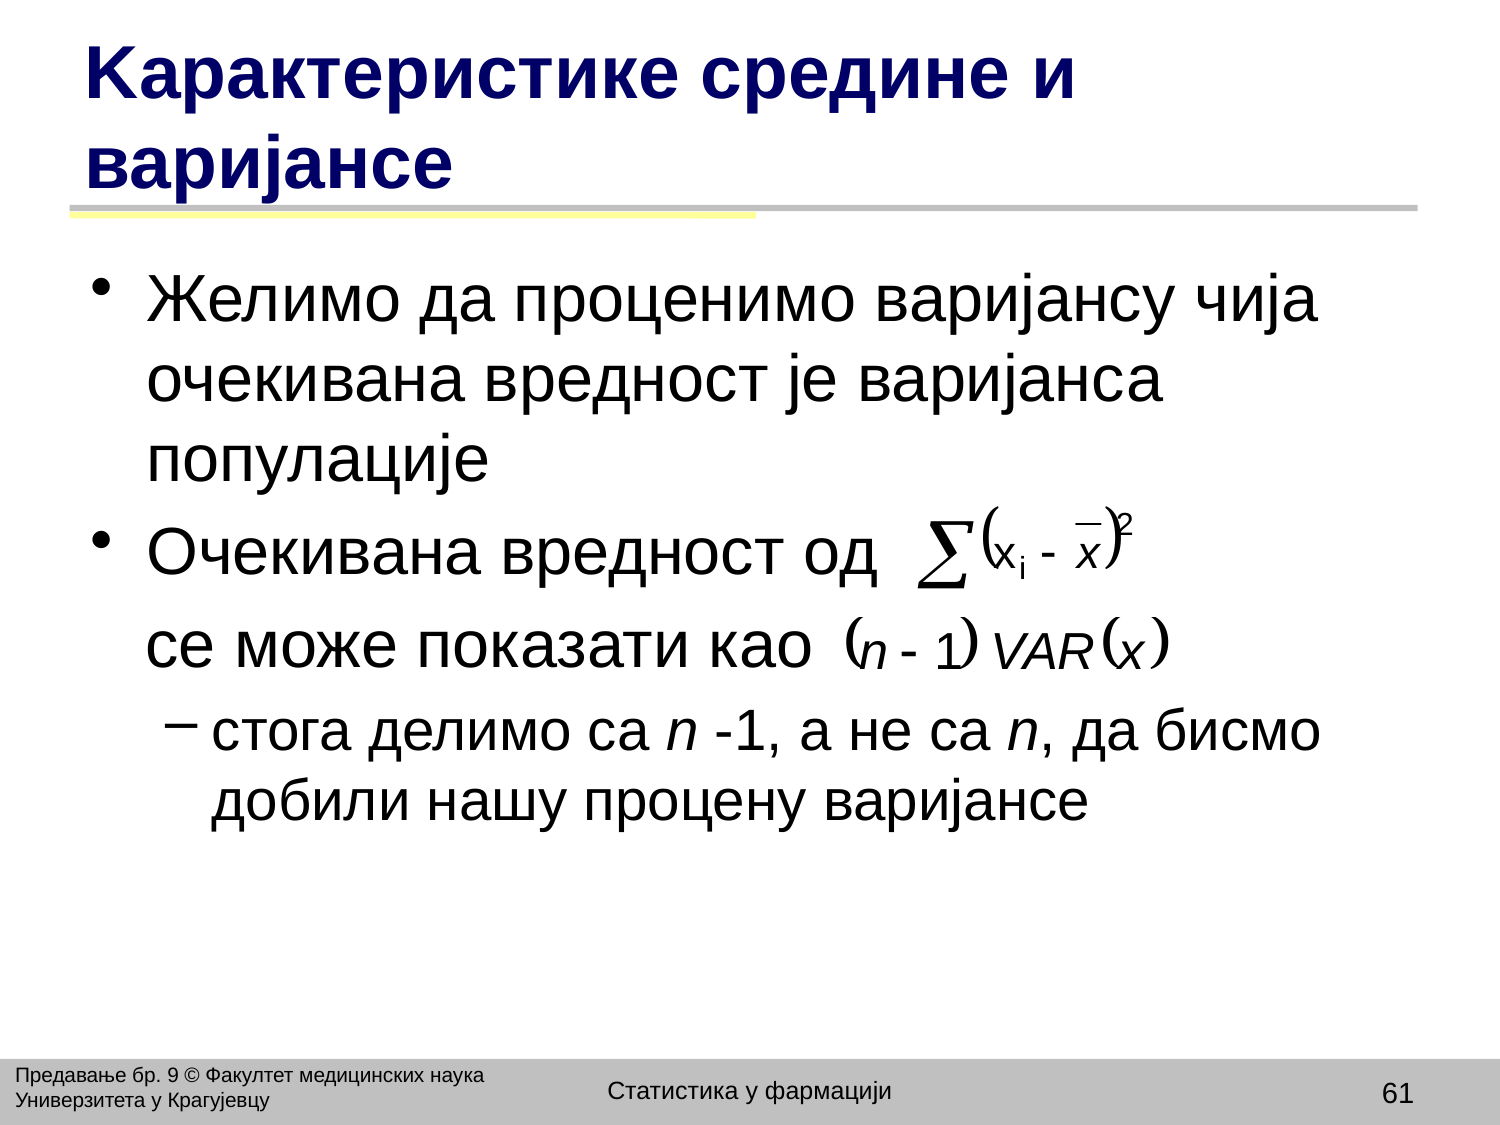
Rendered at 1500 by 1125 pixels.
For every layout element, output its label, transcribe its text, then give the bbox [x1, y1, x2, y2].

slide_number 61 [1079, 1066, 1430, 1125]
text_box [908, 499, 1145, 601]
footer Статистика у фармацији [512, 1066, 988, 1125]
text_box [835, 616, 1176, 696]
slide_number Предавање бр. 9 © Факултет медицинских наука Универзитета у Крагујевцу [0, 1053, 609, 1108]
list Желимо да проценимо варијансу чија очекивана вредност је варијанса популације Очекивана вредност од се може показати као стога делимо са n -1, а не са n, да бисмо добили нашу процену варијансе [74, 246, 1426, 1023]
title Kарактеристике средине и варијансе [69, 19, 1426, 208]
